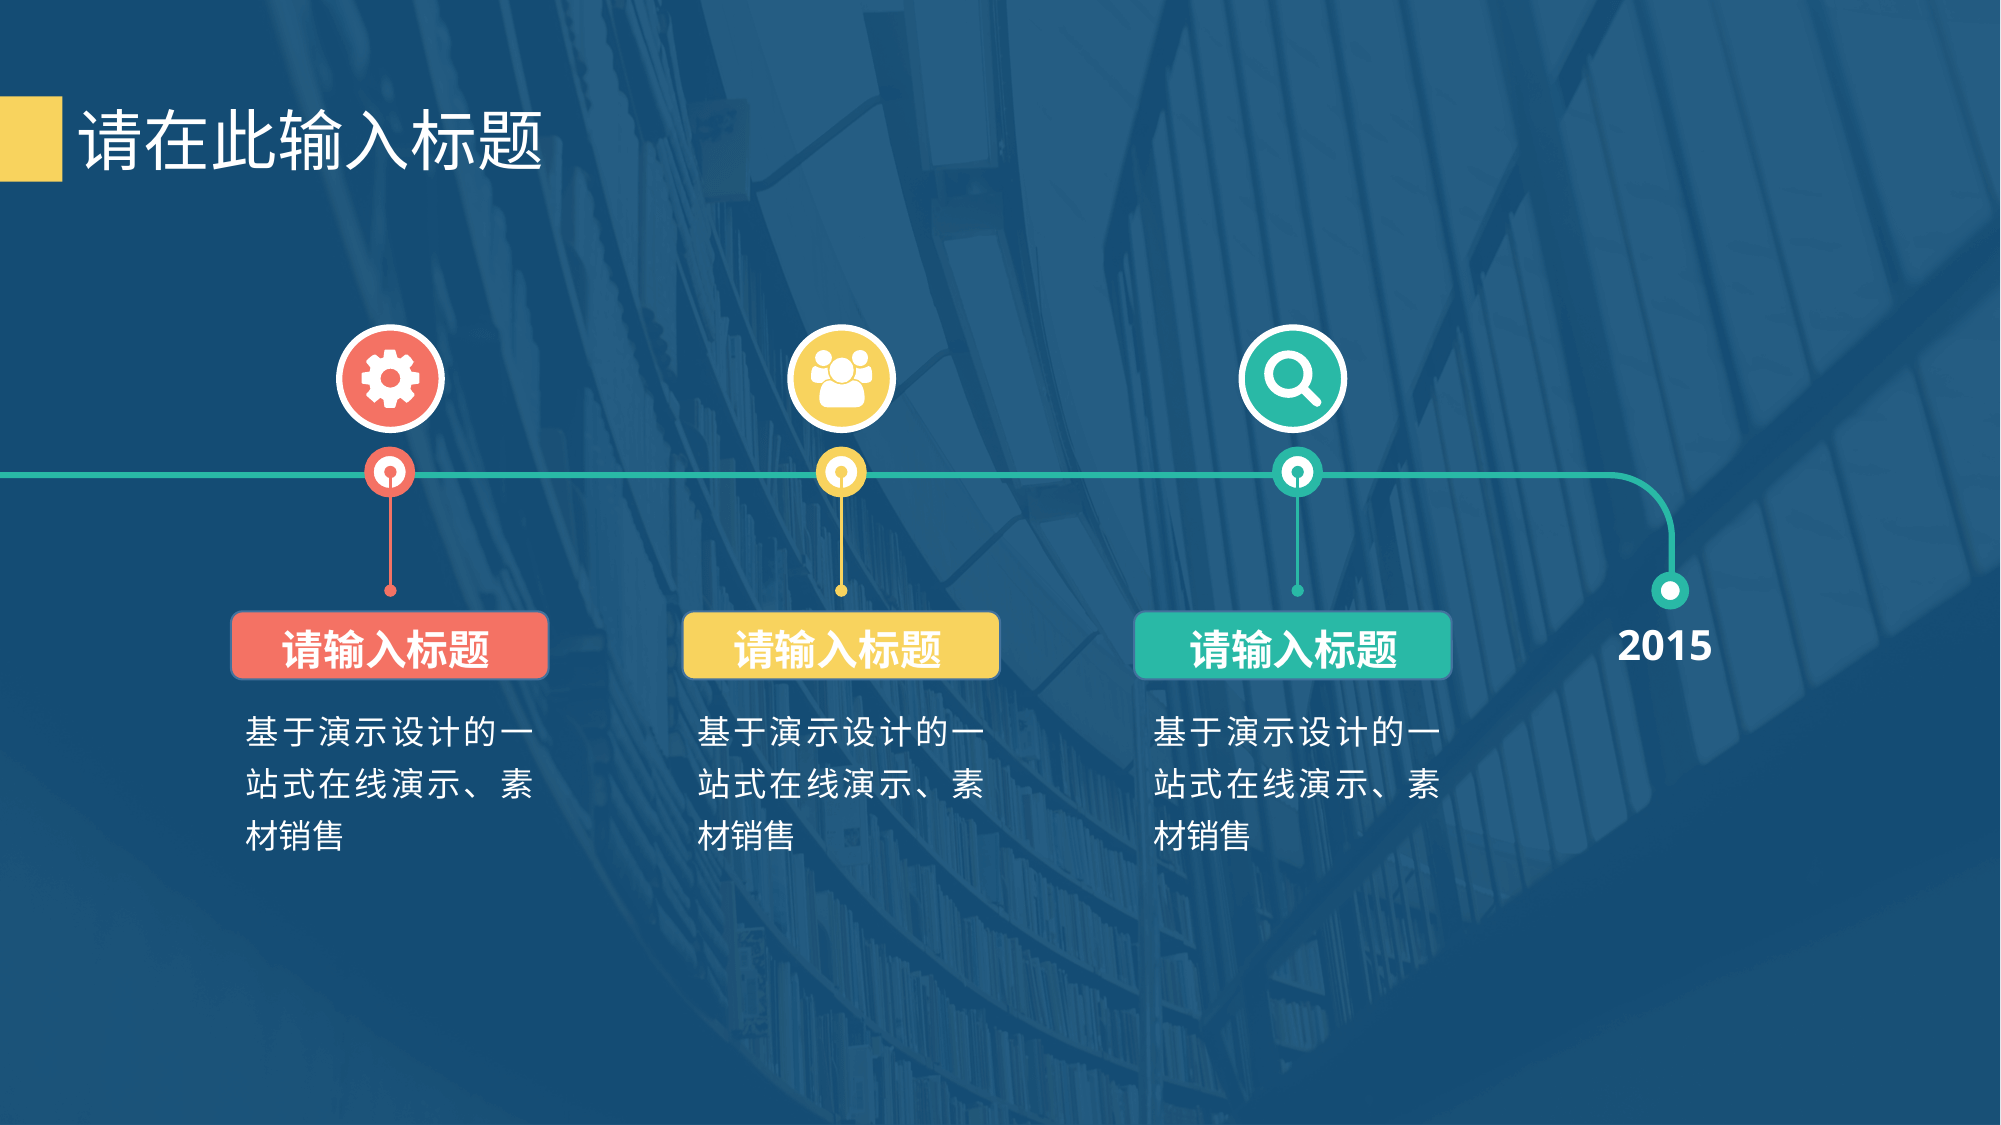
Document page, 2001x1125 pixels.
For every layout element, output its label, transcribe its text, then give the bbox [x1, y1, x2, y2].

text_box 请输入标题 [718, 615, 965, 681]
text_box [681, 610, 1002, 681]
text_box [339, 327, 442, 430]
text_box 基于演示设计的一站式在线演示、素材销售 [1138, 692, 1457, 863]
text_box [0, 470, 369, 480]
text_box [0, 96, 547, 182]
text_box [1275, 450, 1320, 494]
text_box [819, 450, 864, 494]
text_box 2015 [1602, 611, 1748, 677]
text_box [411, 470, 820, 480]
text_box 请输入标题 [266, 615, 513, 681]
text_box [1655, 575, 1686, 606]
text_box [367, 450, 412, 494]
text_box [862, 470, 1277, 480]
text_box [1318, 470, 1676, 576]
text_box [229, 610, 550, 681]
text_box [1133, 610, 1453, 681]
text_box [1241, 327, 1345, 430]
text_box 基于演示设计的一站式在线演示、素材销售 [230, 692, 549, 863]
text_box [790, 327, 893, 430]
text_box 请输入标题 [1174, 615, 1421, 681]
picture [0, 0, 2001, 1125]
text_box 基于演示设计的一站式在线演示、素材销售 [682, 692, 1001, 863]
